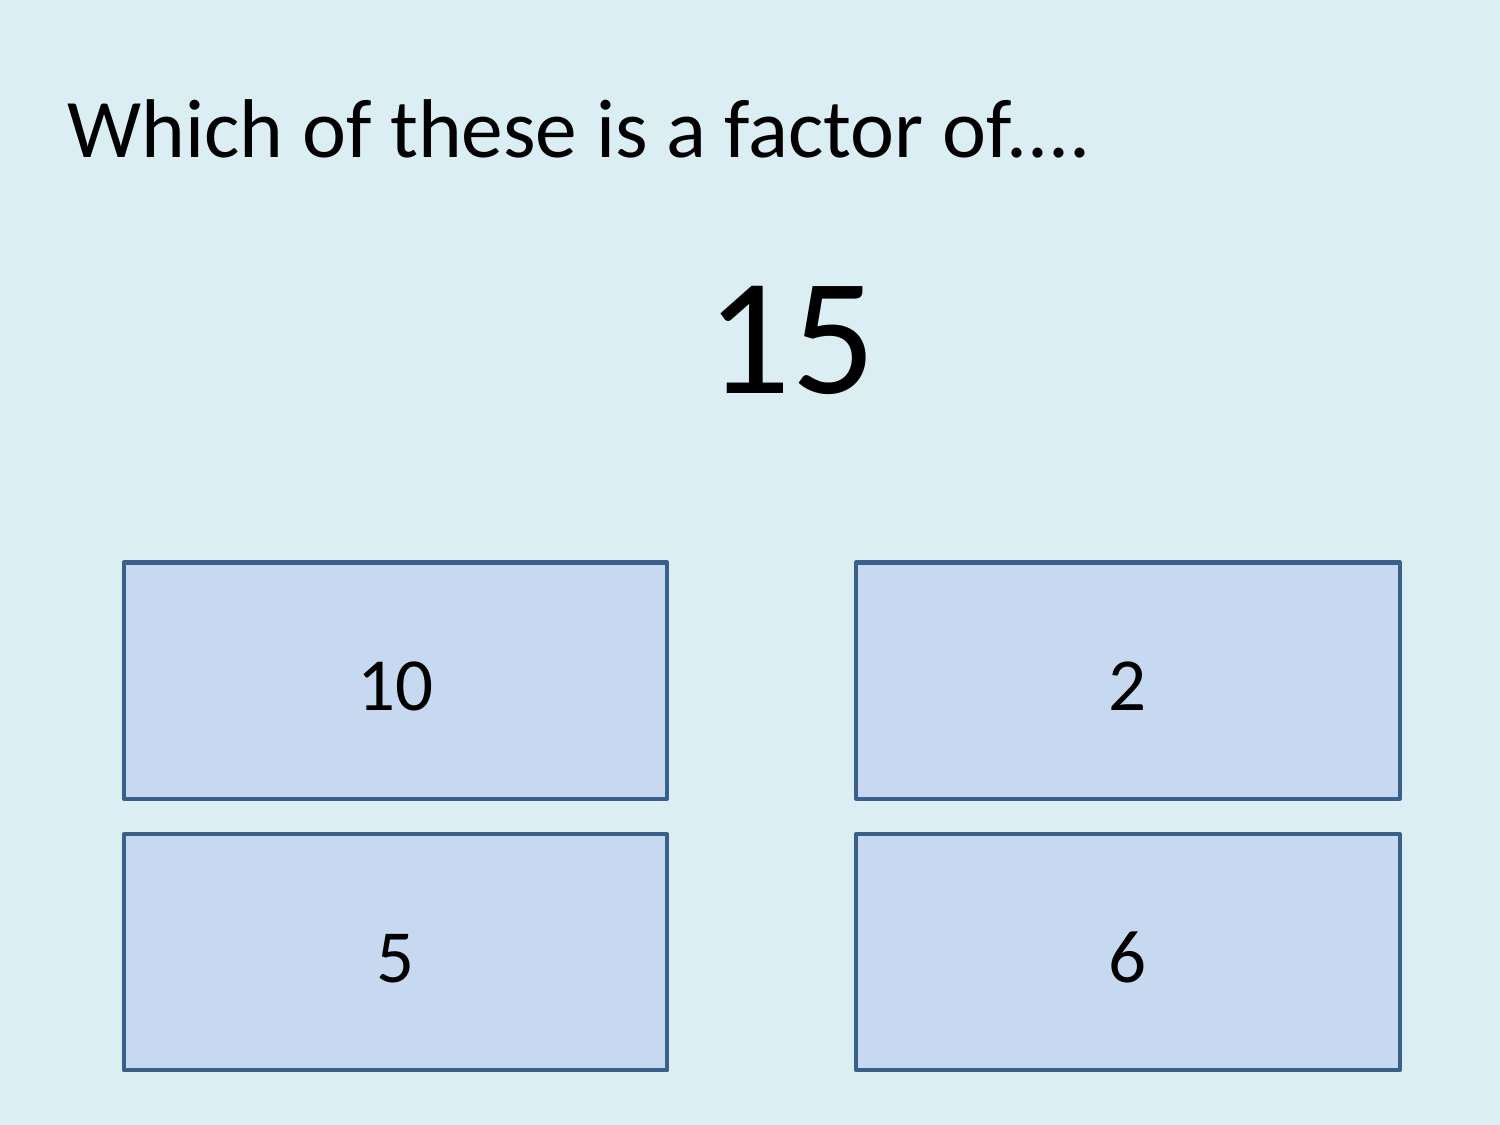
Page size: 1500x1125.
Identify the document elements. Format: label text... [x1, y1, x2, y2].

text_box 6 [854, 832, 1402, 1072]
text_box 5 [122, 832, 669, 1072]
text_box 15 [691, 219, 891, 435]
text_box Which of these is a factor of.... [53, 66, 1424, 182]
text_box 10 [122, 560, 669, 801]
text_box 2 [854, 560, 1402, 801]
